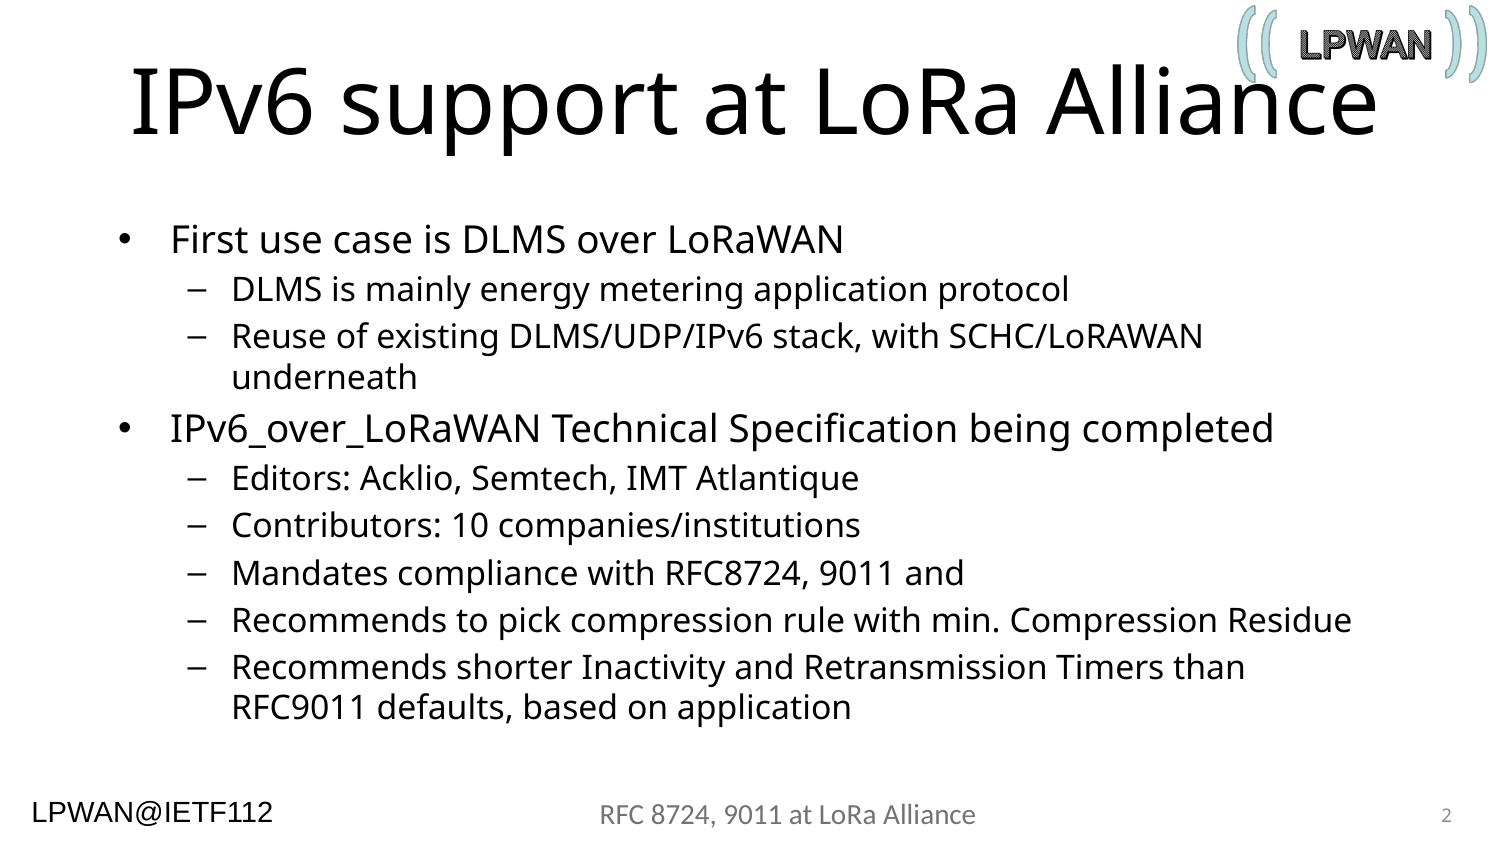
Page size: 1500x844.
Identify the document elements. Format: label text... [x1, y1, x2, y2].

text_box RFC 8724, 9011 at LoRa Alliance [584, 787, 992, 838]
text_box 2 [1125, 793, 1464, 839]
picture [1237, 5, 1487, 83]
list First use case is DLMS over LoRaWAN DLMS is mainly energy metering application protocol Reuse of existing DLMS/UDP/IPv6 stack, with SCHC/LoRAWAN underneath IPv6_over_LoRaWAN Technical Specification being completed Editors: Acklio, Semtech, IMT Atlantique Contributors: 10 companies/institutions Mandates compliance with RFC8724, 9011 and Recommends to pick compression rule with min. Compression Residue Recommends shorter Inactivity and Retransmission Timers than RFC9011 defaults, based on application [103, 207, 1397, 743]
title IPv6 support at LoRa Alliance [48, 16, 1464, 180]
